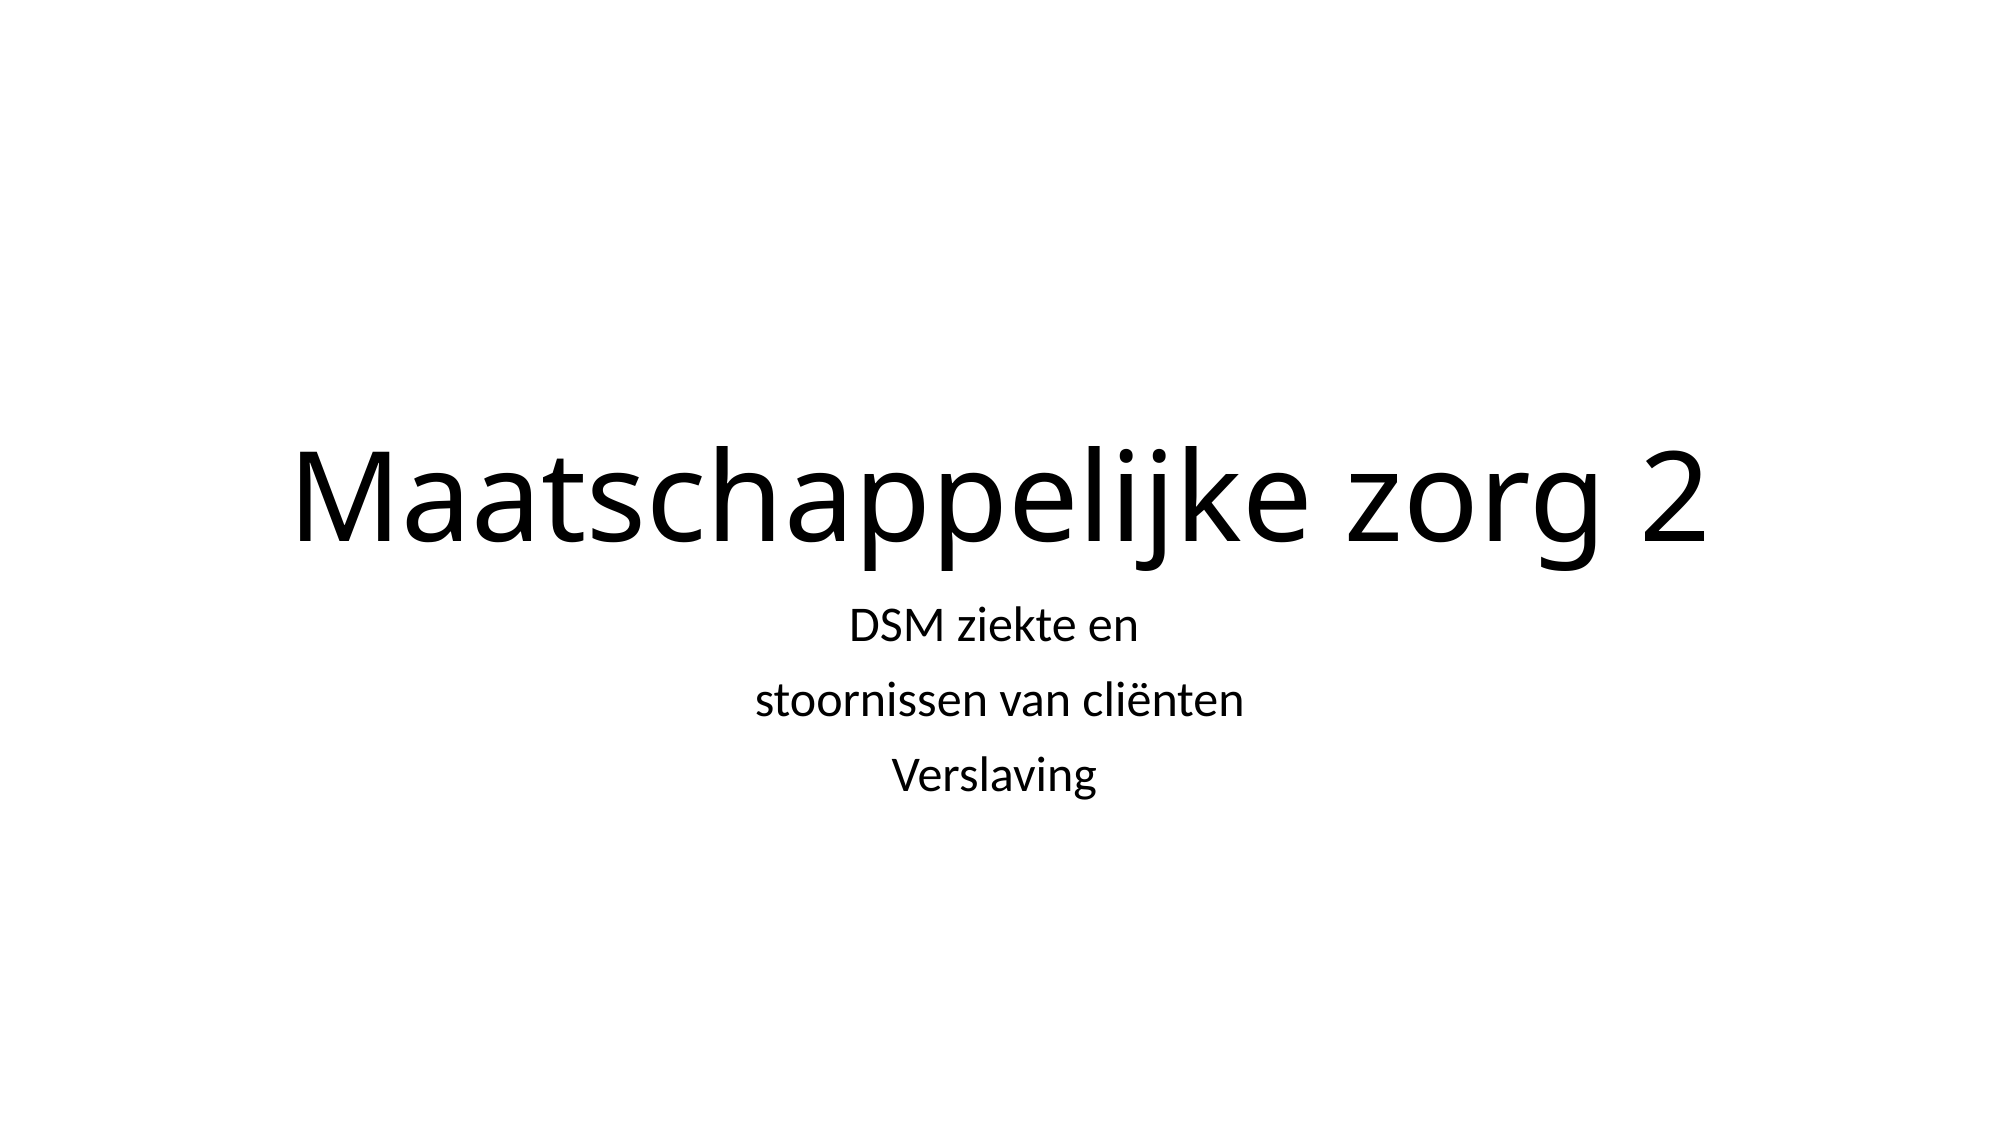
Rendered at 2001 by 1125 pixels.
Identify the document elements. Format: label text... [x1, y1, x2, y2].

title Maatschappelijke zorg 2 [249, 184, 1750, 576]
subtitle DSM ziekte en stoornissen van cliënten Verslaving [249, 590, 1750, 863]
